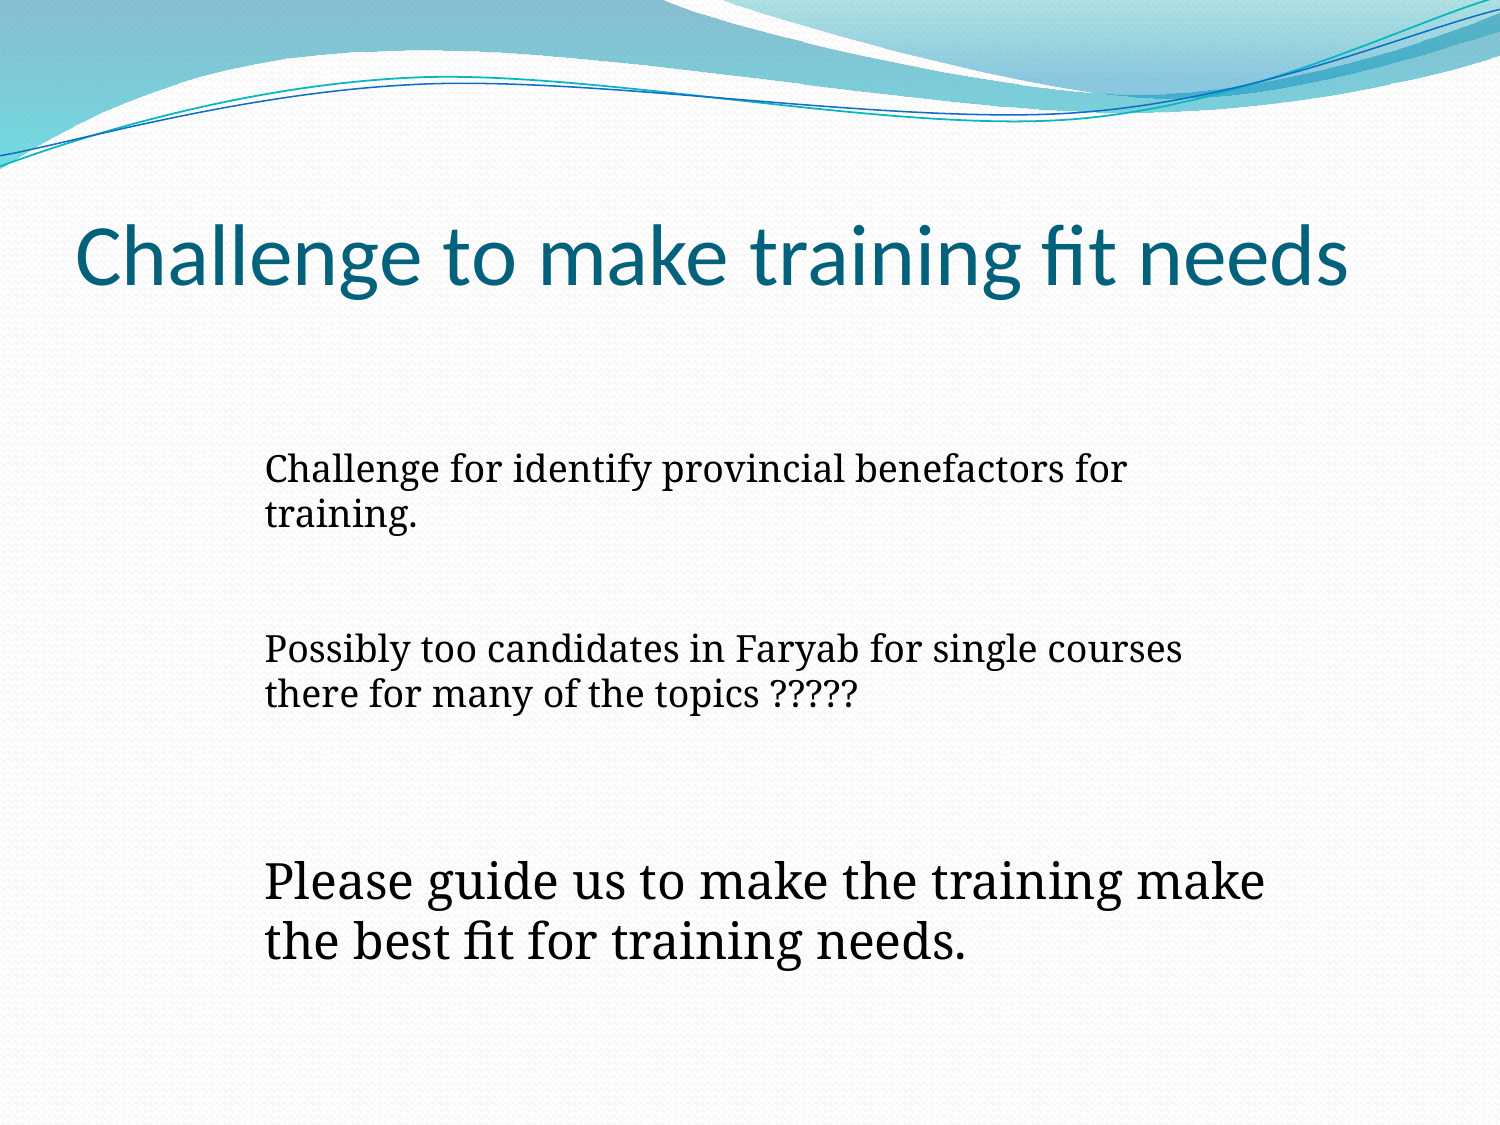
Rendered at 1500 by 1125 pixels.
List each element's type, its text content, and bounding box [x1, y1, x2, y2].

text_box Challenge for identify provincial benefactors for training. Possibly too candidates in Faryab for single courses there for many of the topics ????? Please guide us to make the training make the best fit for training needs. [249, 437, 1300, 978]
title Challenge to make training fit needs [75, 115, 1438, 303]
